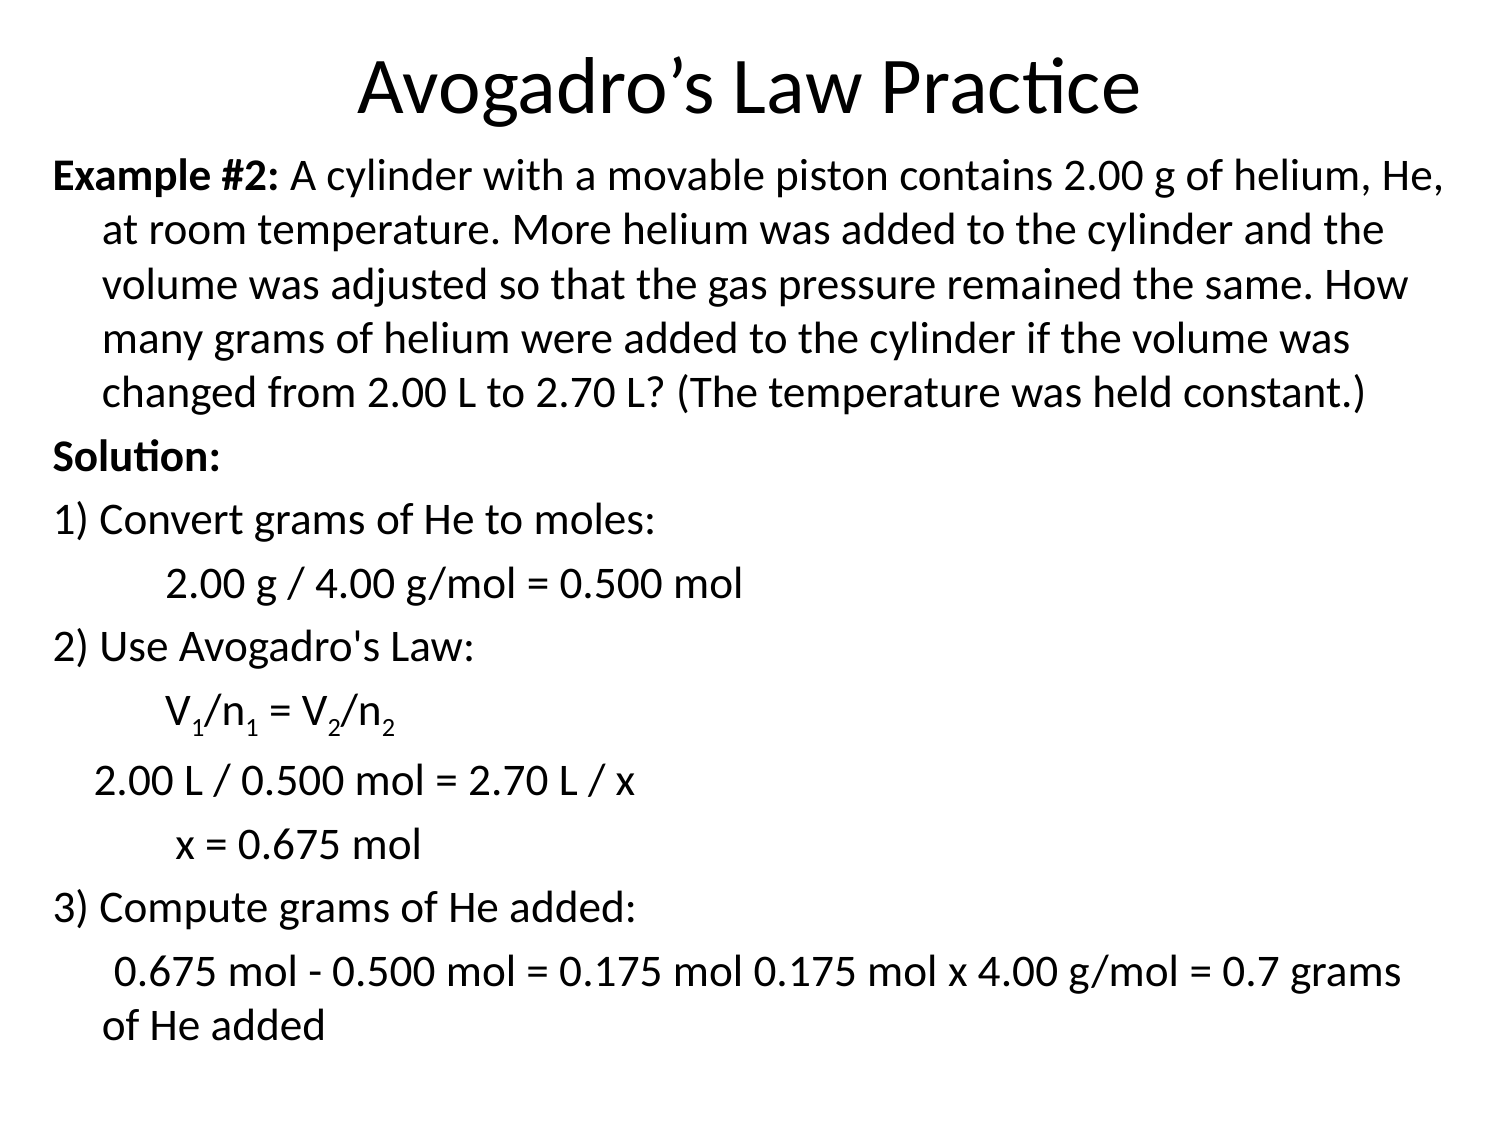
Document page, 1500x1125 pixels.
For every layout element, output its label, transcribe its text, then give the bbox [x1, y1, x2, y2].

list Example #2: A cylinder with a movable piston contains 2.00 g of helium, He, at room temperature. More helium was added to the cylinder and the volume was adjusted so that the gas pressure remained the same. How many grams of helium were added to the cylinder if the volume was changed from 2.00 L to 2.70 L? (The temperature was held constant.) Solution: 1) Convert grams of He to moles: 2.00 g / 4.00 g/mol = 0.500 mol 2) Use Avogadro's Law: V1/n1 = V2/n2 2.00 L / 0.500 mol = 2.70 L / x x = 0.675 mol 3) Compute grams of He added: 0.675 mol - 0.500 mol = 0.175 mol 0.175 mol x 4.00 g/mol = 0.7 grams of He added [37, 137, 1463, 1088]
title Avogadro’s Law Practice [75, 24, 1425, 137]
